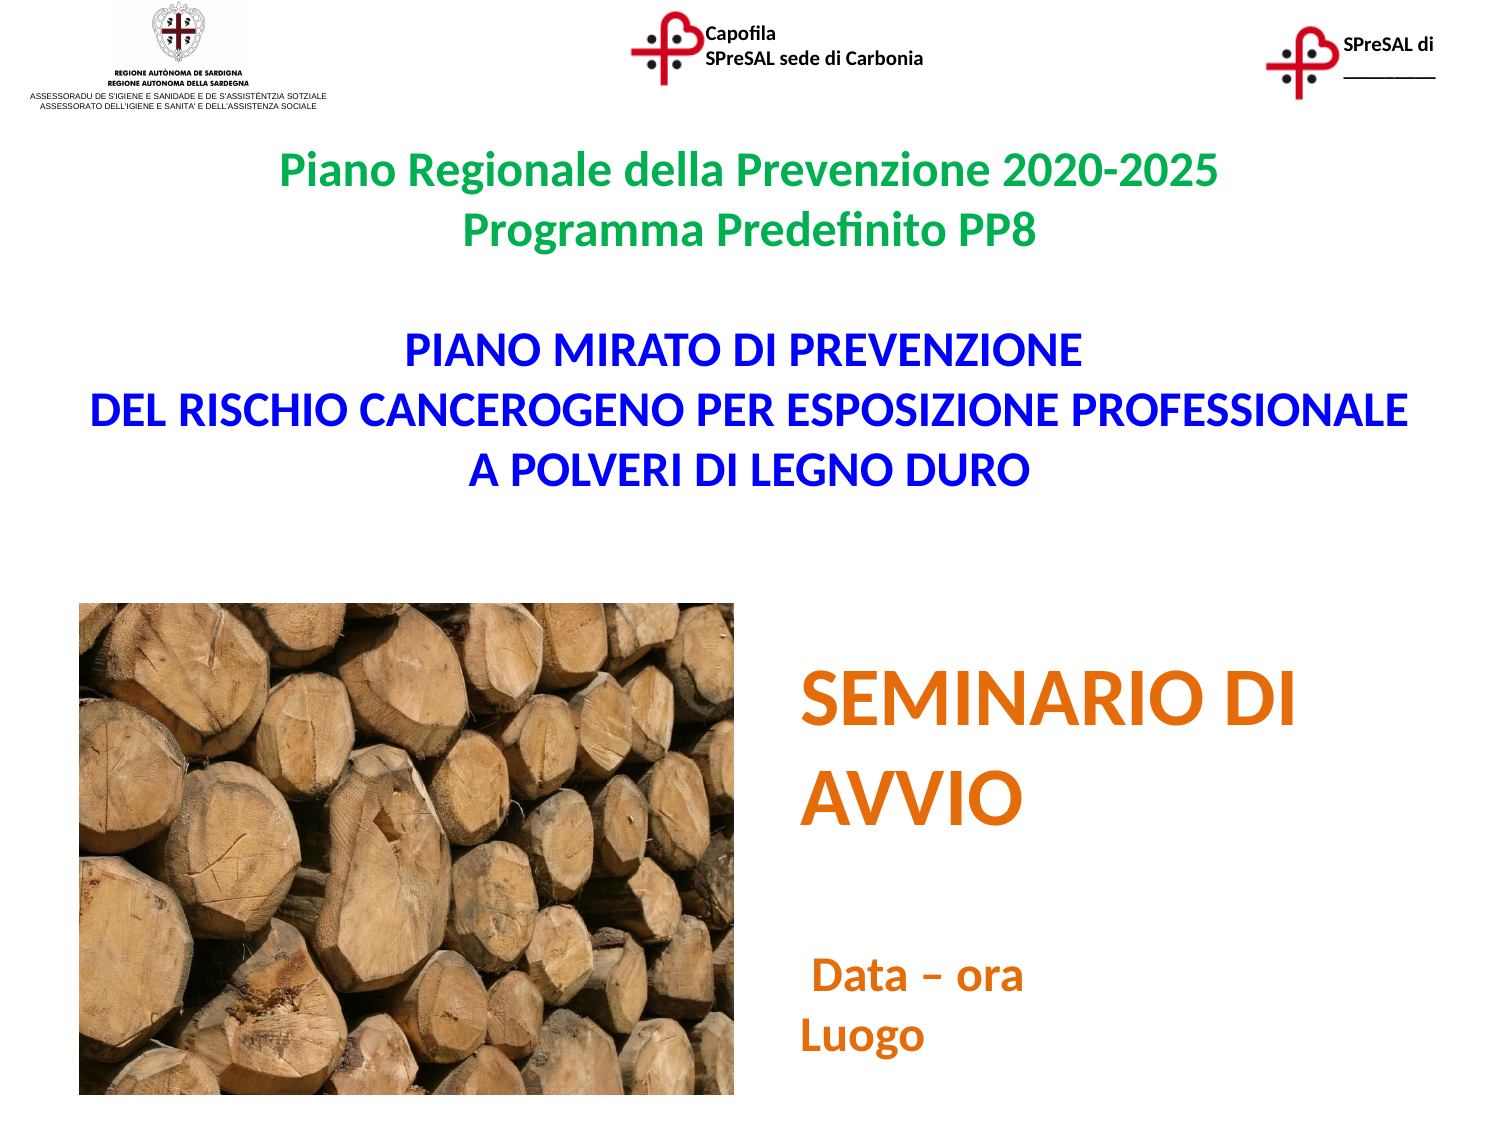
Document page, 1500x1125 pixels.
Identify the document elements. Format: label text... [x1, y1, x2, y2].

picture [78, 603, 735, 1095]
picture [1254, 15, 1347, 115]
picture [619, 1, 712, 101]
text_box Piano Regionale della Prevenzione 2020-2025 Programma Predefinito PP8 PIANO MIRATO DI PREVENZIONE DEL RISCHIO CANCEROGENO PER ESPOSIZIONE PROFESSIONALE A POLVERI DI LEGNO DURO [71, 128, 1428, 566]
picture [0, 1, 412, 122]
text_box Capofila SPreSAL sede di Carbonia [716, 11, 990, 77]
text_box SPreSAL di _________ [1352, 23, 1497, 88]
text_box SEMINARIO DI AVVIO Data – ora Luogo [785, 589, 1470, 1084]
